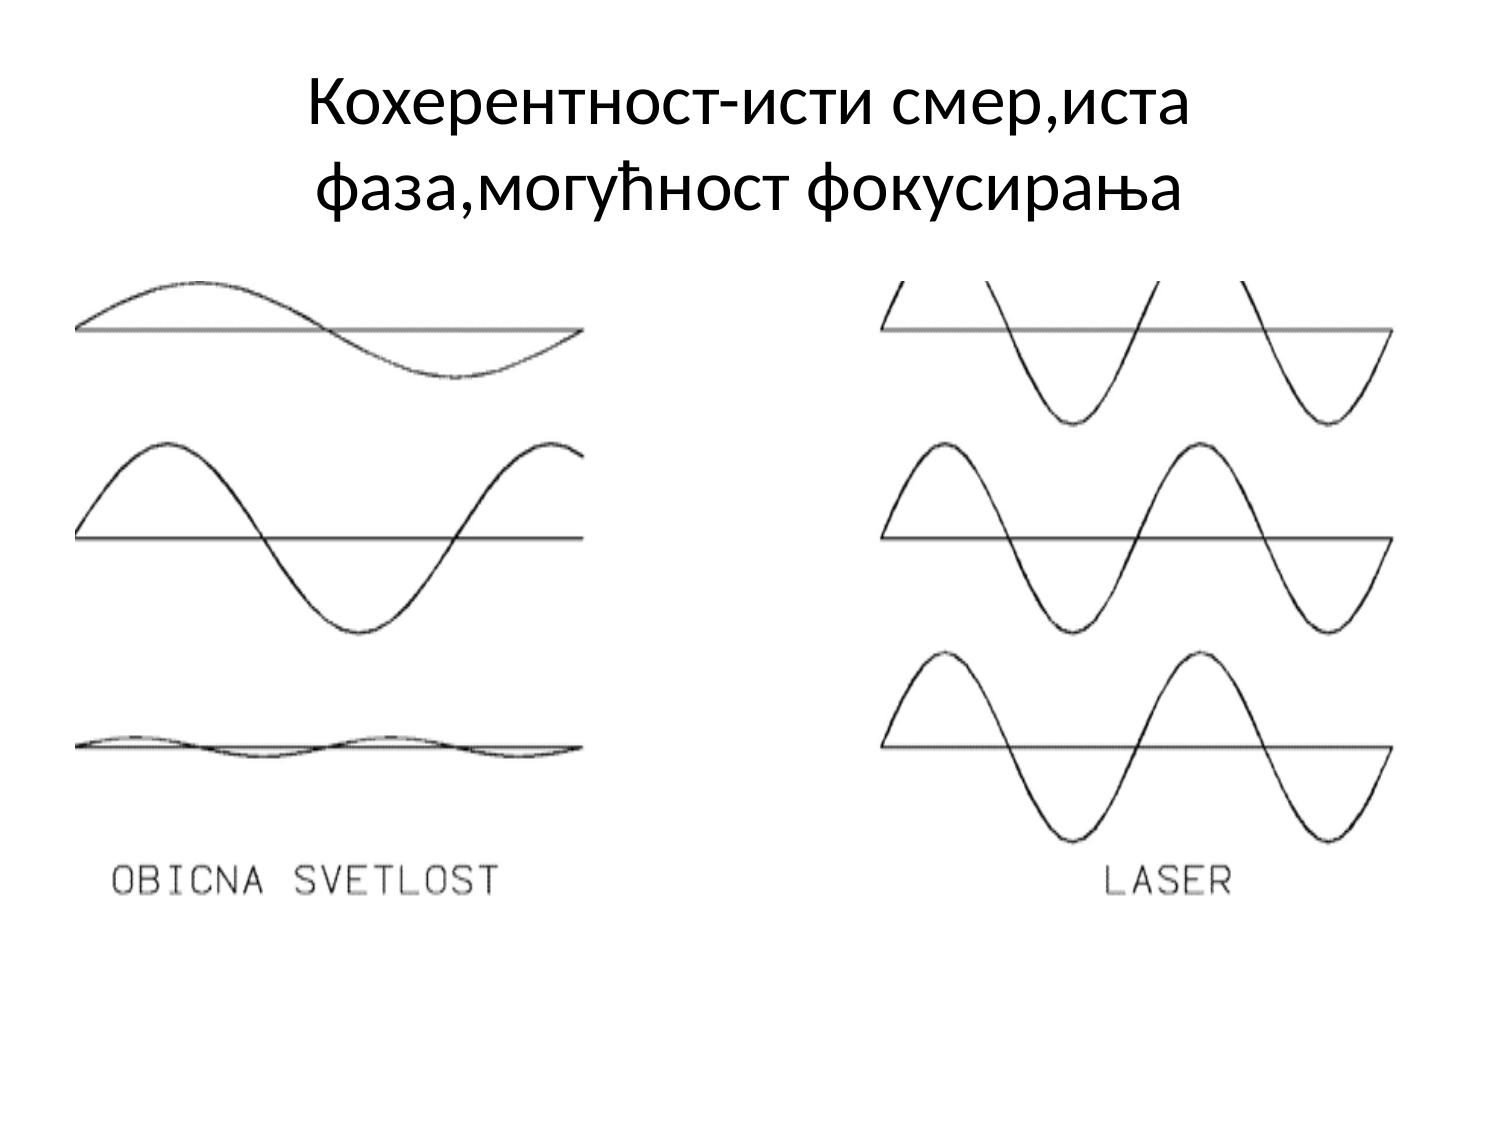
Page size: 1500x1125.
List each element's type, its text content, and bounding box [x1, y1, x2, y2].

title Кохерентност-исти смер,иста фаза,могућност фокусирања [75, 45, 1425, 233]
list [74, 280, 1426, 973]
